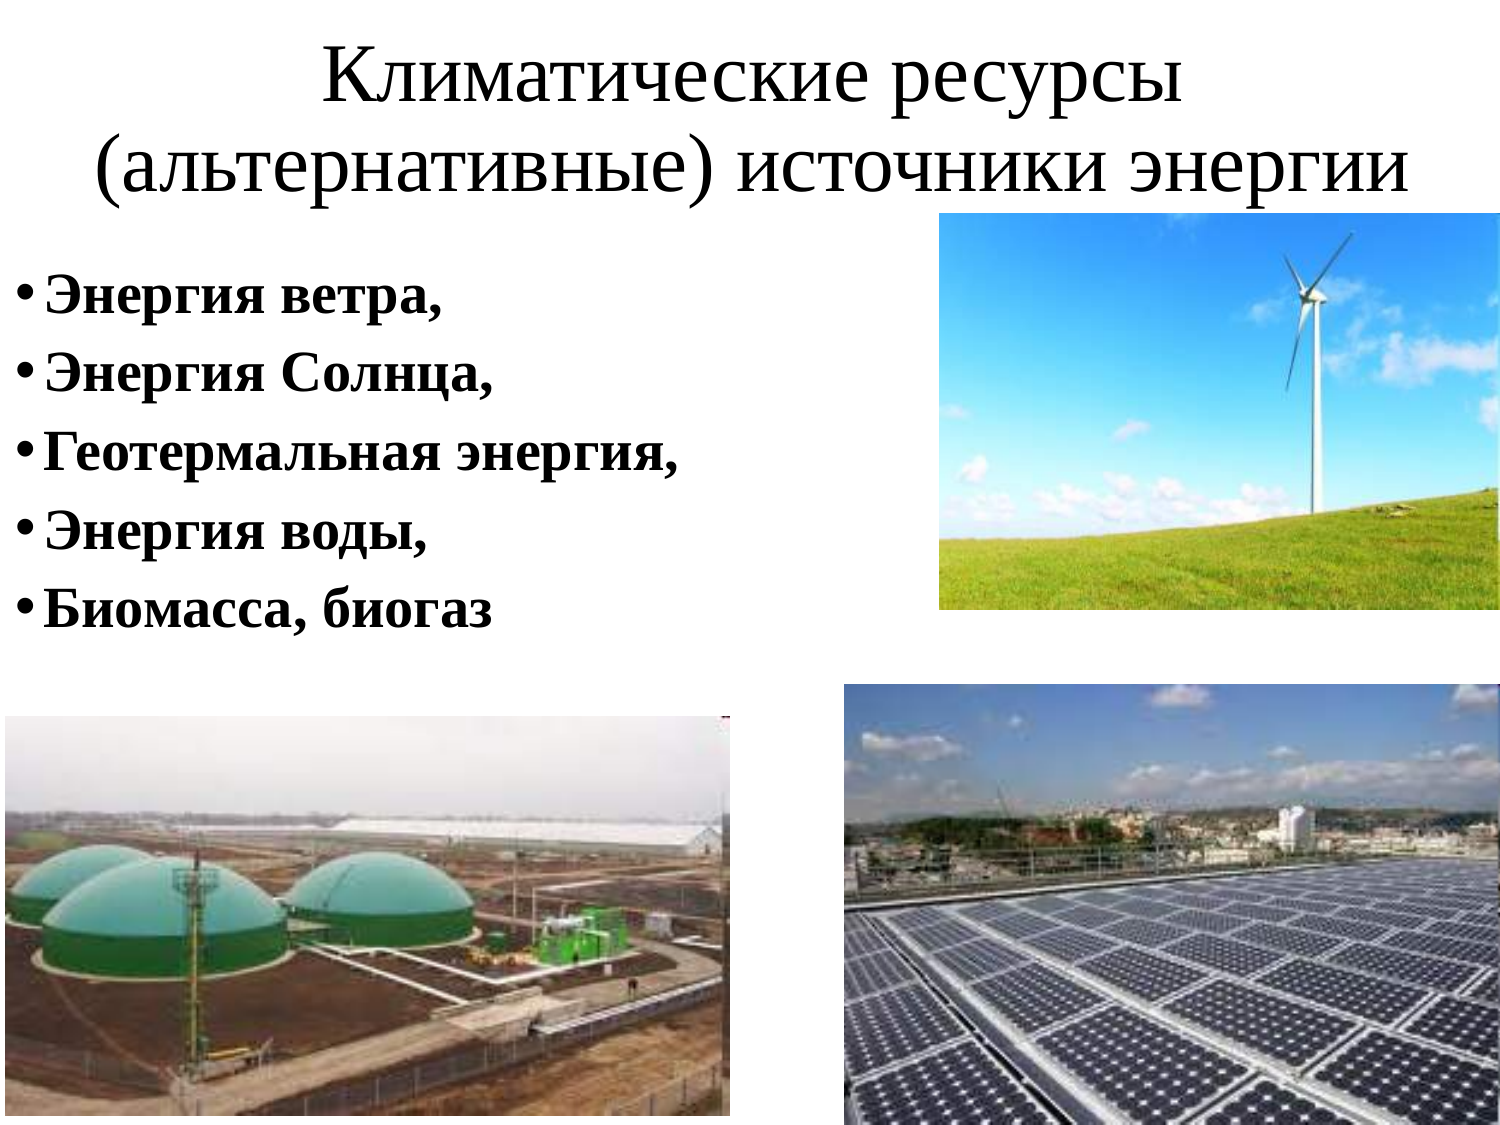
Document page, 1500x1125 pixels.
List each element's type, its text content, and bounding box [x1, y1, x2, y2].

title Климатические ресурсы (альтернативные) источники энергии [5, 2, 1500, 238]
picture [844, 684, 1500, 1125]
picture [5, 716, 730, 1116]
picture [939, 213, 1500, 610]
list Энергия ветра, Энергия Солнца, Геотермальная энергия, Энергия воды, Биомасса, биогаз [0, 255, 1275, 950]
